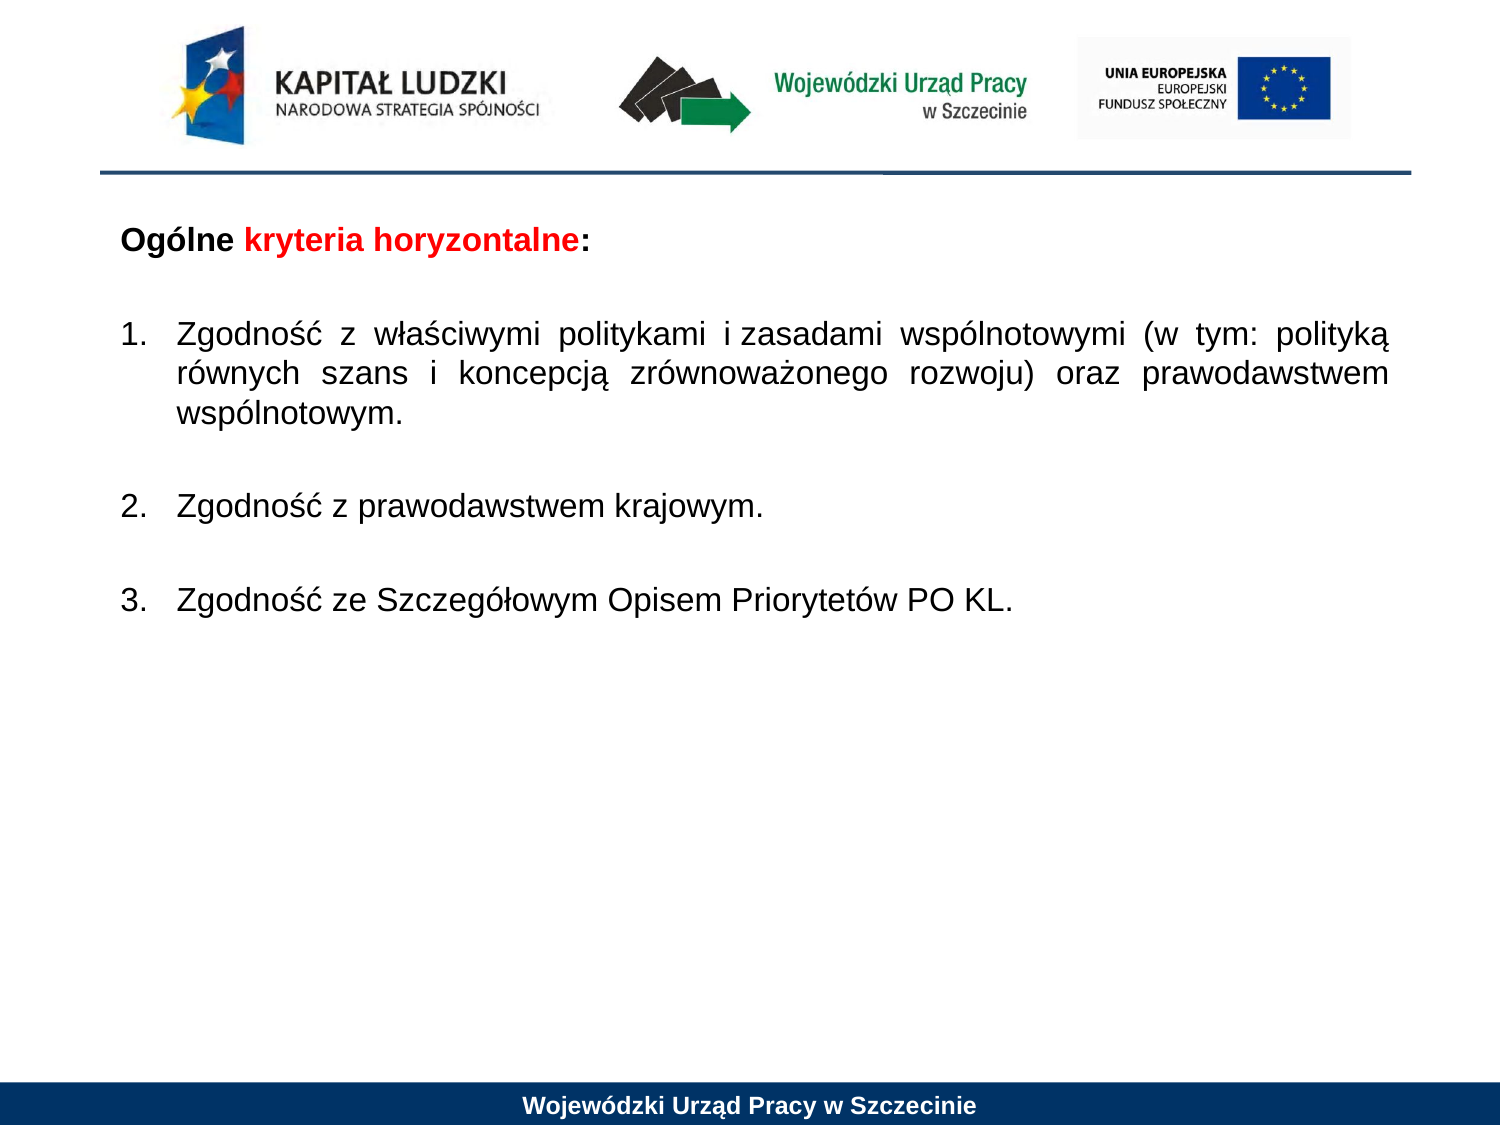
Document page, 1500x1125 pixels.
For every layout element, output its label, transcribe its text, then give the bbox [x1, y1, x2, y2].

picture [159, 24, 1353, 149]
list Ogólne kryteria horyzontalne: Zgodność z właściwymi politykami i zasadami wspólnotowymi (w tym: polityką równych szans i koncepcją zrównoważonego rozwoju) oraz prawodawstwem wspólnotowym. Zgodność z prawodawstwem krajowym. Zgodność ze Szczegółowym Opisem Priorytetów PO KL. [105, 210, 1407, 1009]
